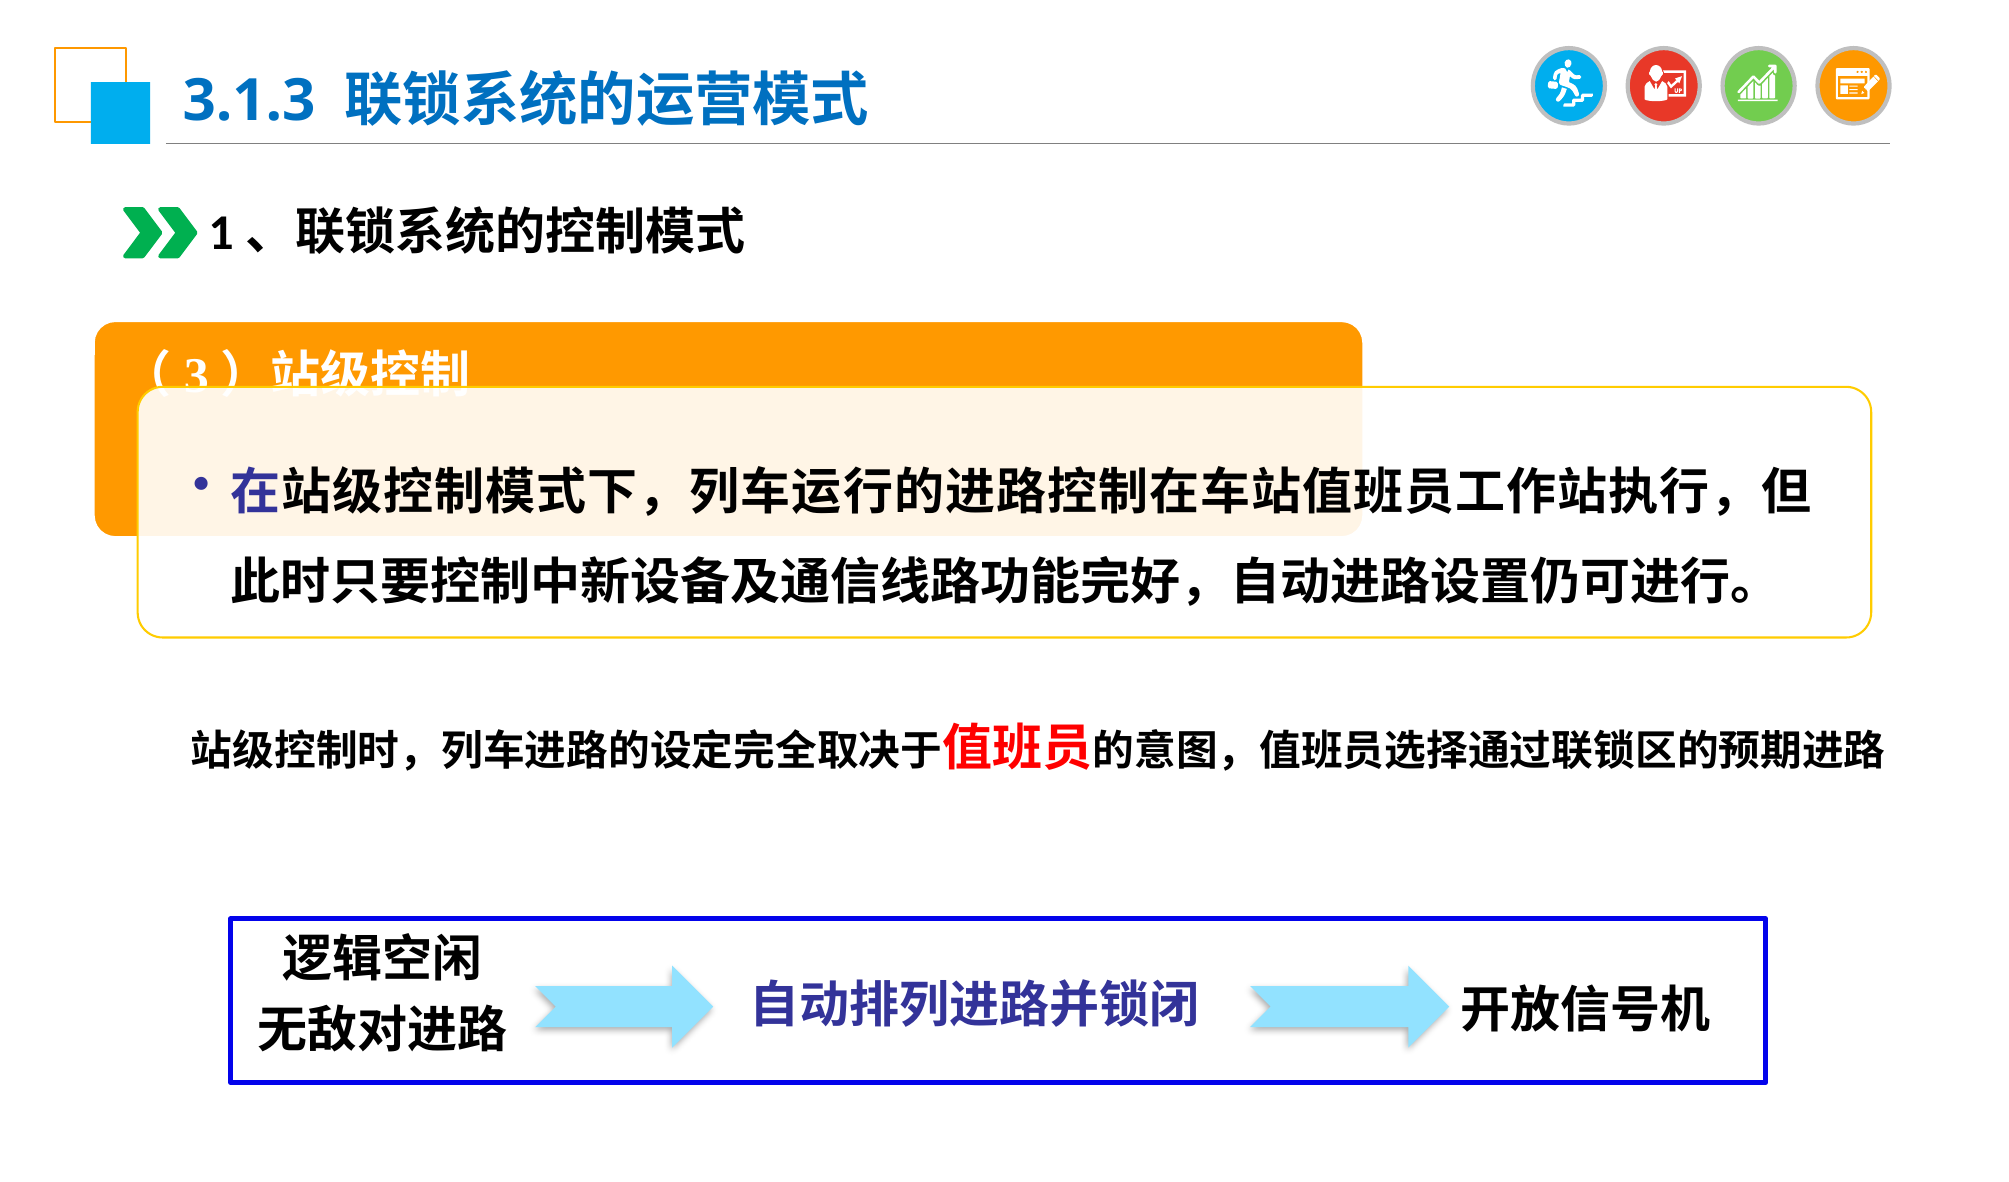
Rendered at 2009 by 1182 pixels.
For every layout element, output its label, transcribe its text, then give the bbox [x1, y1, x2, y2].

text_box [124, 191, 759, 269]
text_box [218, 906, 1769, 1085]
text_box 站级控制时，列车进路的设定完全取决于值班员的意图，值班员选择通过联锁区的预期进路 [89, 708, 1915, 784]
text_box 3.1.3 联锁系统的运营模式 [162, 51, 890, 142]
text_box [93, 320, 1872, 638]
